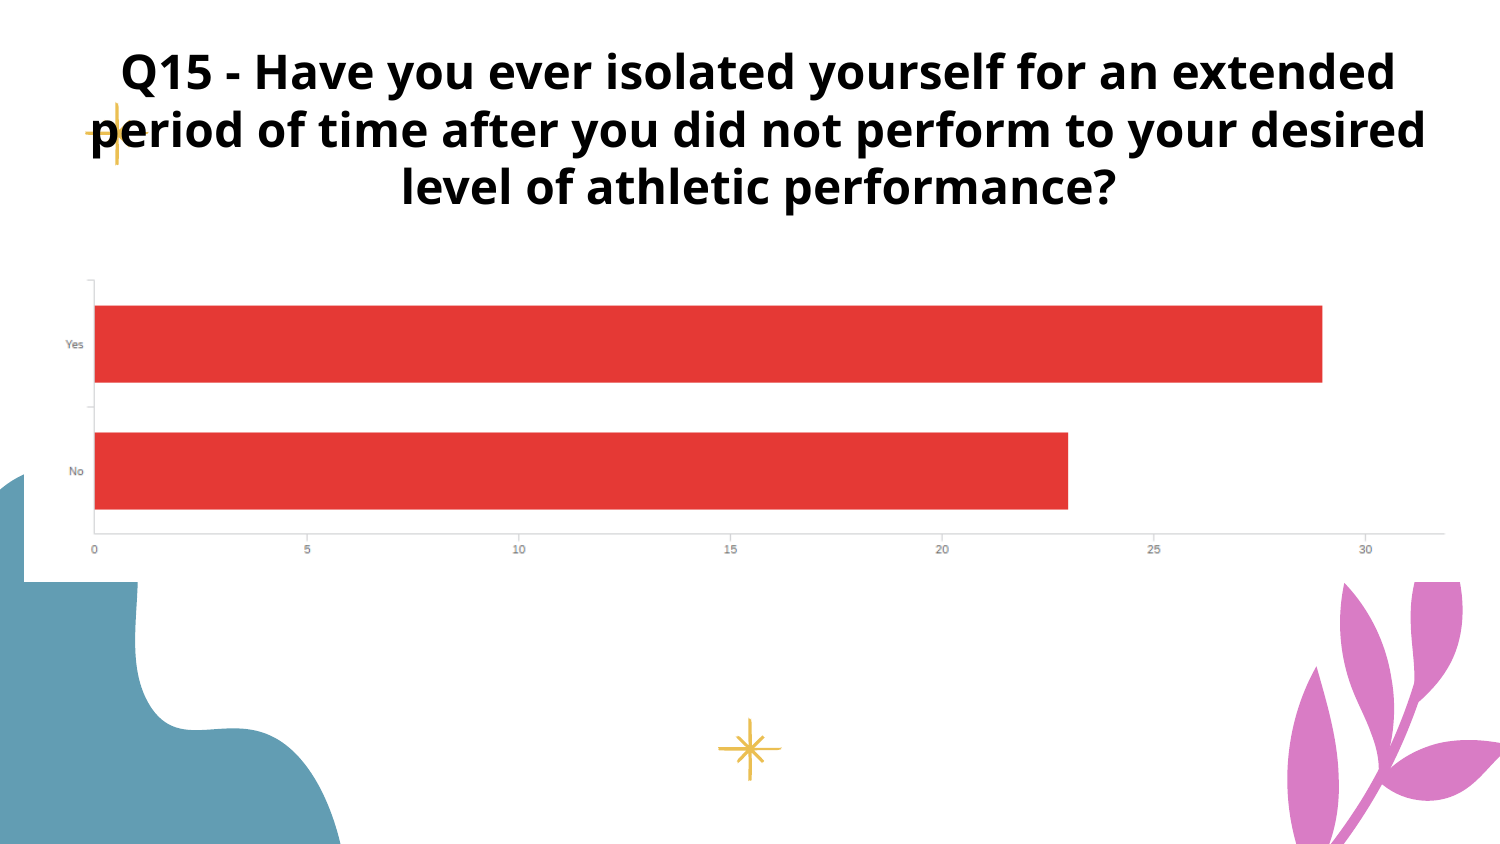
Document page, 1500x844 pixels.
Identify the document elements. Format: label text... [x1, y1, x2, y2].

text_box Q15 - Have you ever isolated yourself for an extended period of time after you did not perform to your desired level of athletic performance? [34, 26, 1485, 230]
picture [24, 231, 1476, 582]
